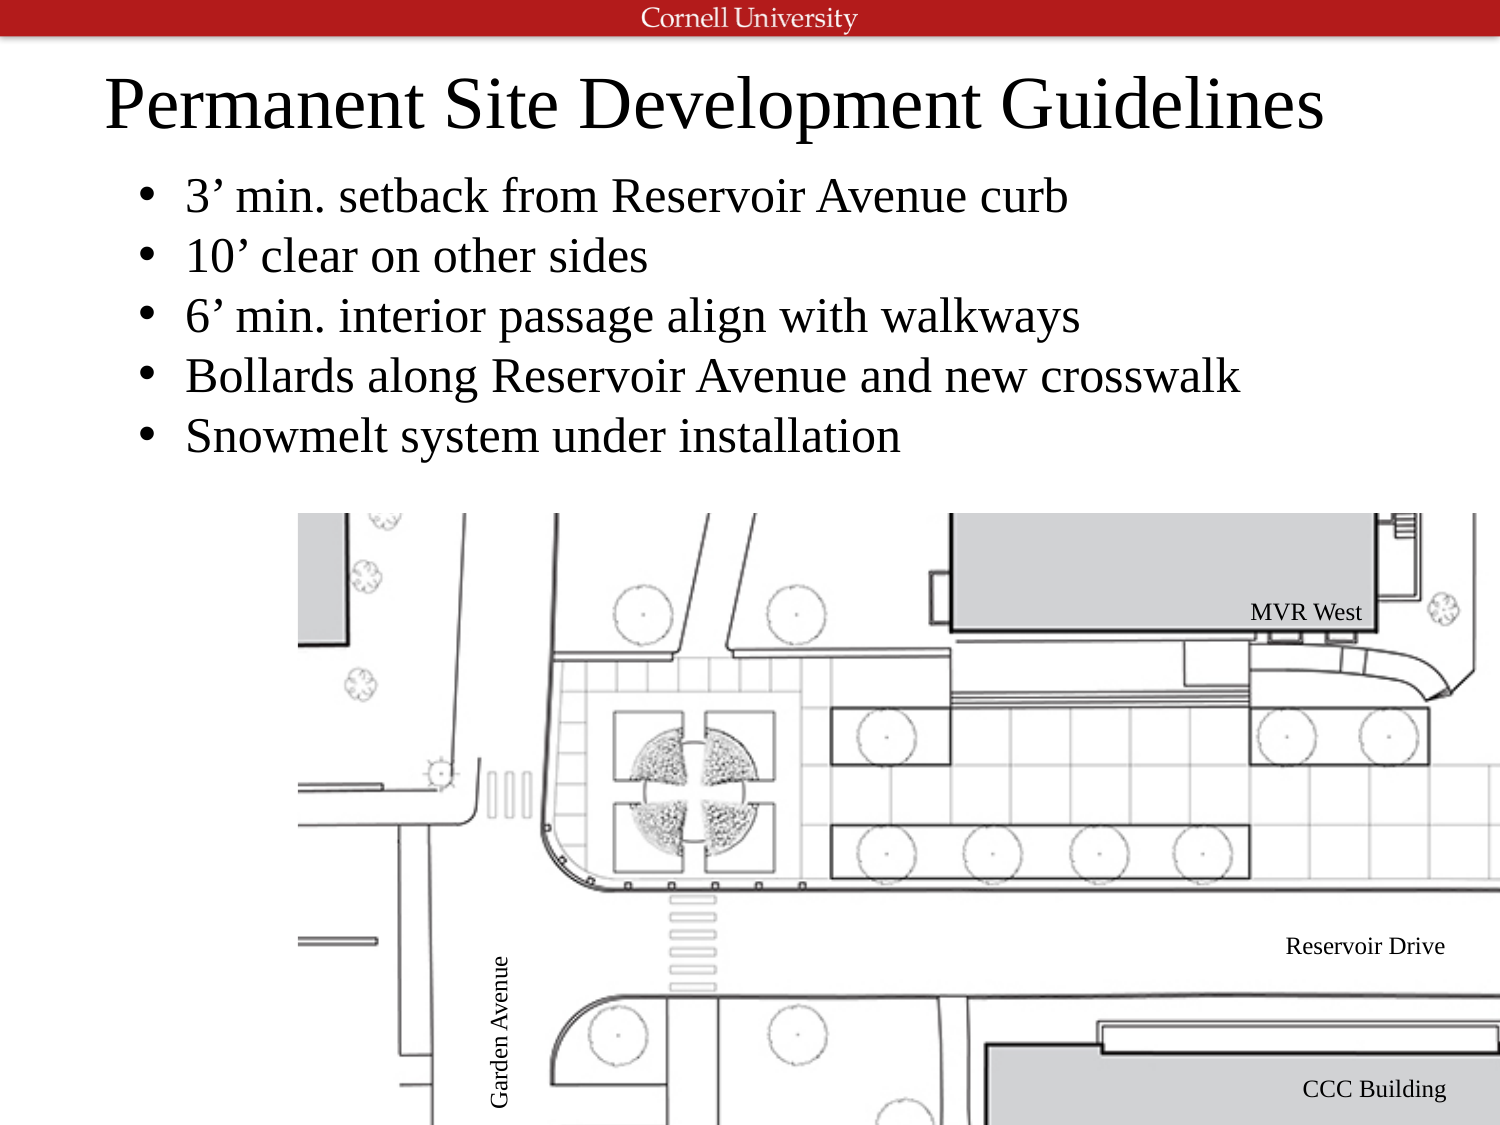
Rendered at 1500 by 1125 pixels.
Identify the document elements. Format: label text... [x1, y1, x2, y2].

text_box 3’ min. setback from Reservoir Avenue curb 10’ clear on other sides 6’ min. interior passage align with walkways Bollards along Reservoir Avenue and new crosswalk Snowmelt system under installation [123, 155, 1256, 531]
picture [297, 513, 1500, 1125]
picture [635, 0, 858, 45]
text_box Permanent Site Development Guidelines [90, 45, 1342, 151]
